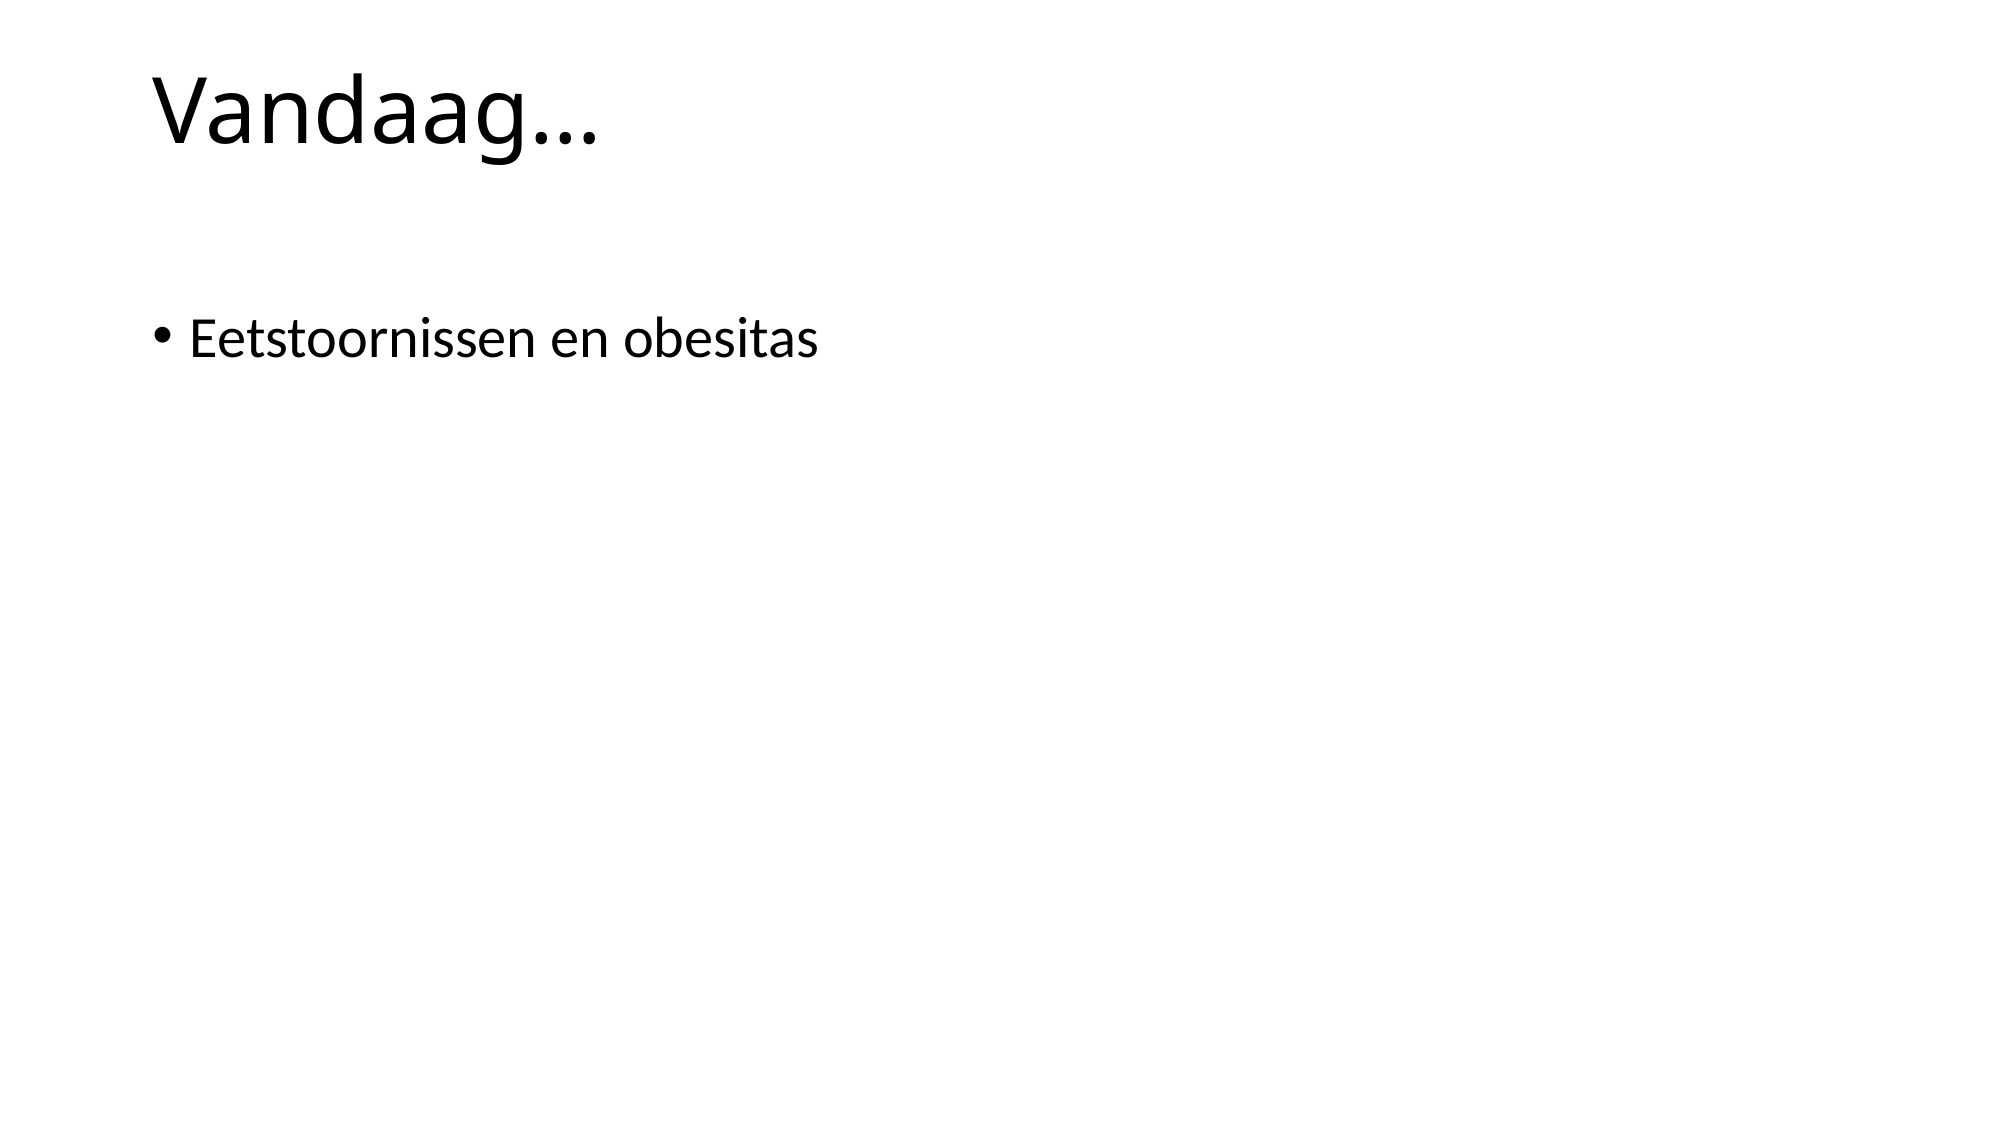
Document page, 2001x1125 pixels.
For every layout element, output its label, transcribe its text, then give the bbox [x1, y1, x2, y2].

title Vandaag… [137, 59, 1863, 278]
list Eetstoornissen en obesitas [137, 299, 1863, 1014]
